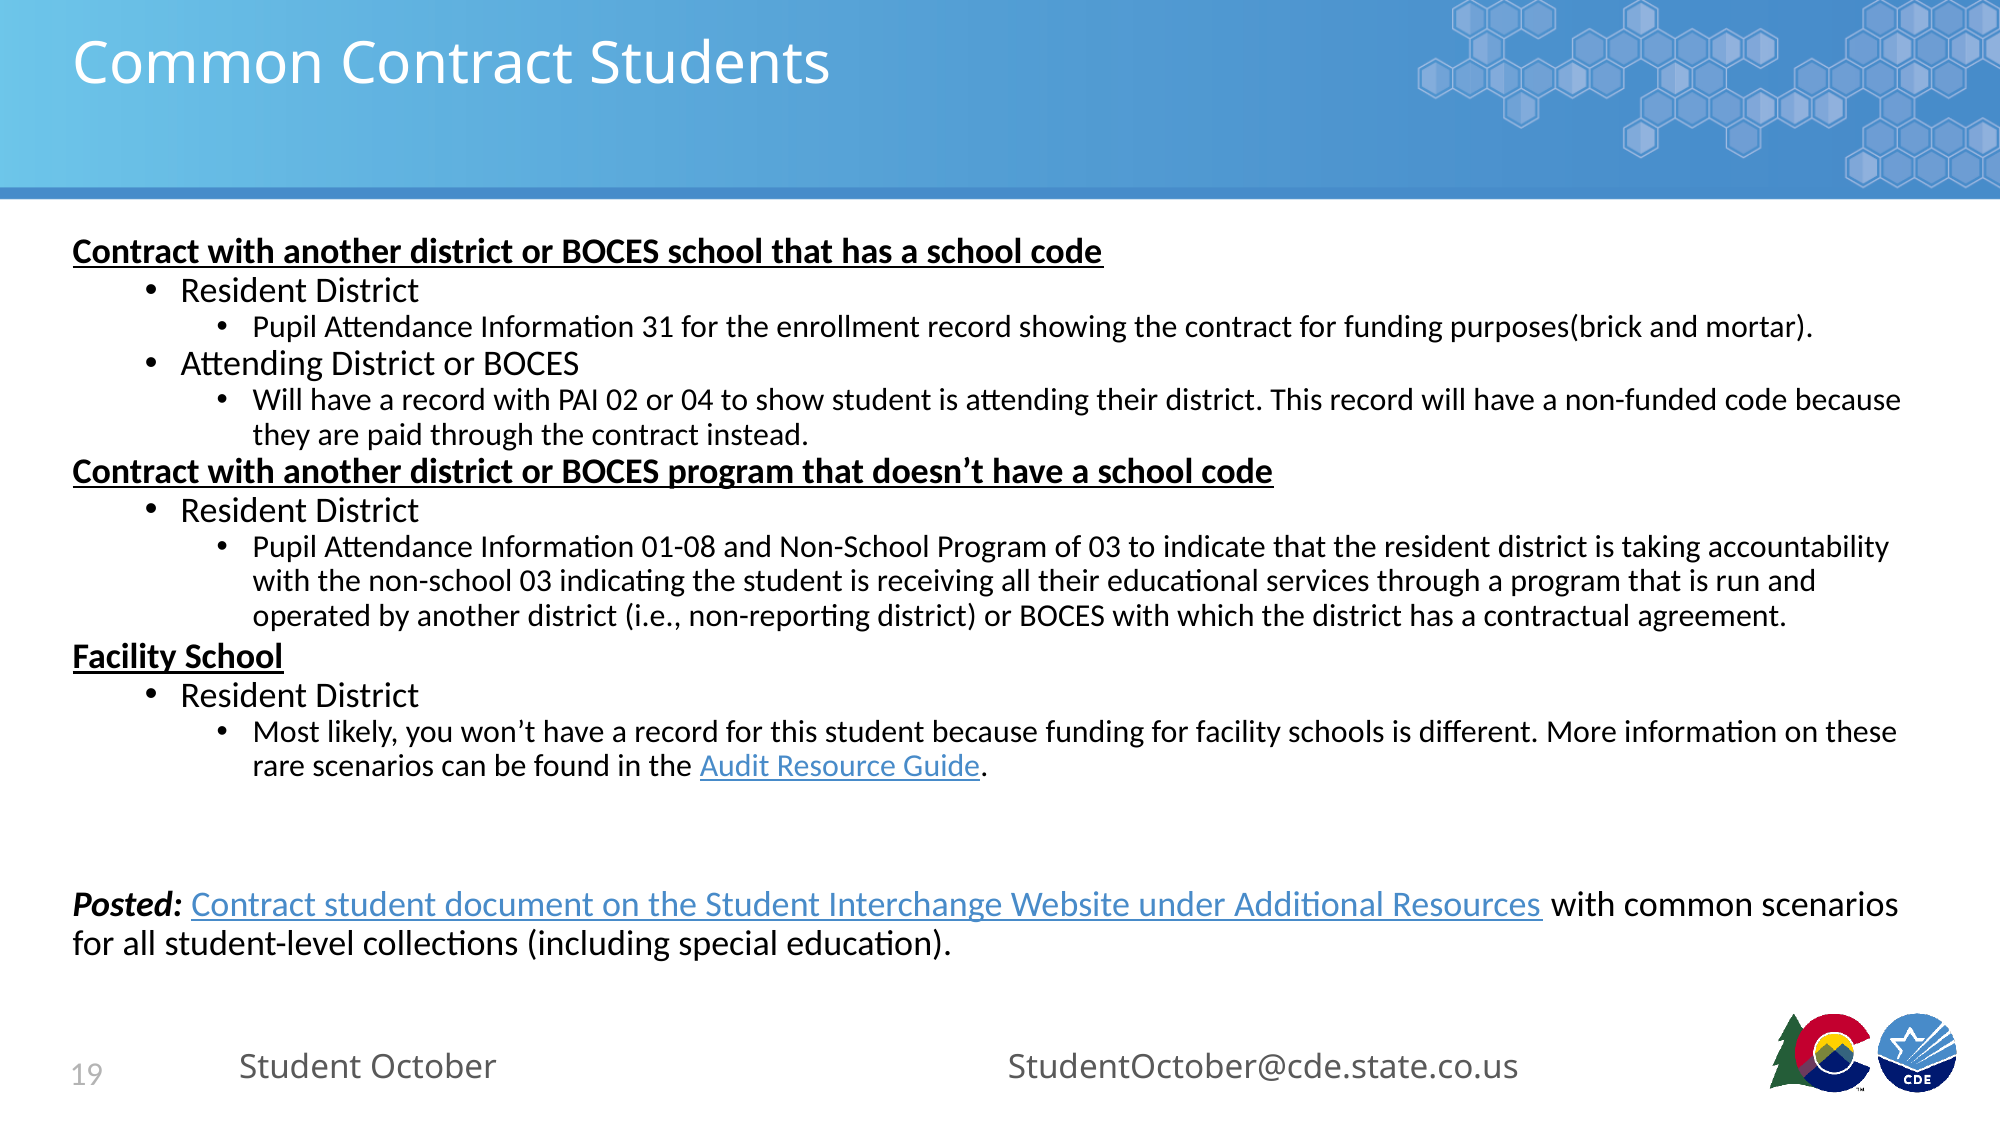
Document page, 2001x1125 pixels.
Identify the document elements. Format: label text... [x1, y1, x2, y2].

picture [0, 0, 2000, 200]
list Student October [224, 1042, 960, 1103]
slide_number 19 [54, 1042, 191, 1103]
list StudentOctober@cde.state.co.us [992, 1042, 1714, 1103]
picture [1768, 1012, 1957, 1093]
title Common Contract Students [72, 33, 1396, 182]
list Contract with another district or BOCES school that has a school code Resident District Pupil Attendance Information 31 for the enrollment record showing the contract for funding purposes(brick and mortar). Attending District or BOCES Will have a record with PAI 02 or 04 to show student is attending their district. This record will have a non-funded code because they are paid through the contract instead. Contract with another district or BOCES program that doesn’t have a school code Resident District Pupil Attendance Information 01-08 and Non-School Program of 03 to indicate that the resident district is taking accountability with the non-school 03 indicating the student is receiving all their educational services through a program that is run and operated by another district (i.e., non-reporting district) or BOCES with which the district has a contractual agreement. Facility School Resident District Most likely, you won’t have a record for this student because funding for facility schools is different. More information on these rare scenarios can be found in the Audit Resource Guide. Posted: Contract student document on the Student Interchange Website under Additional Resources with common scenarios for all student-level collections (including special education). [72, 232, 1937, 974]
